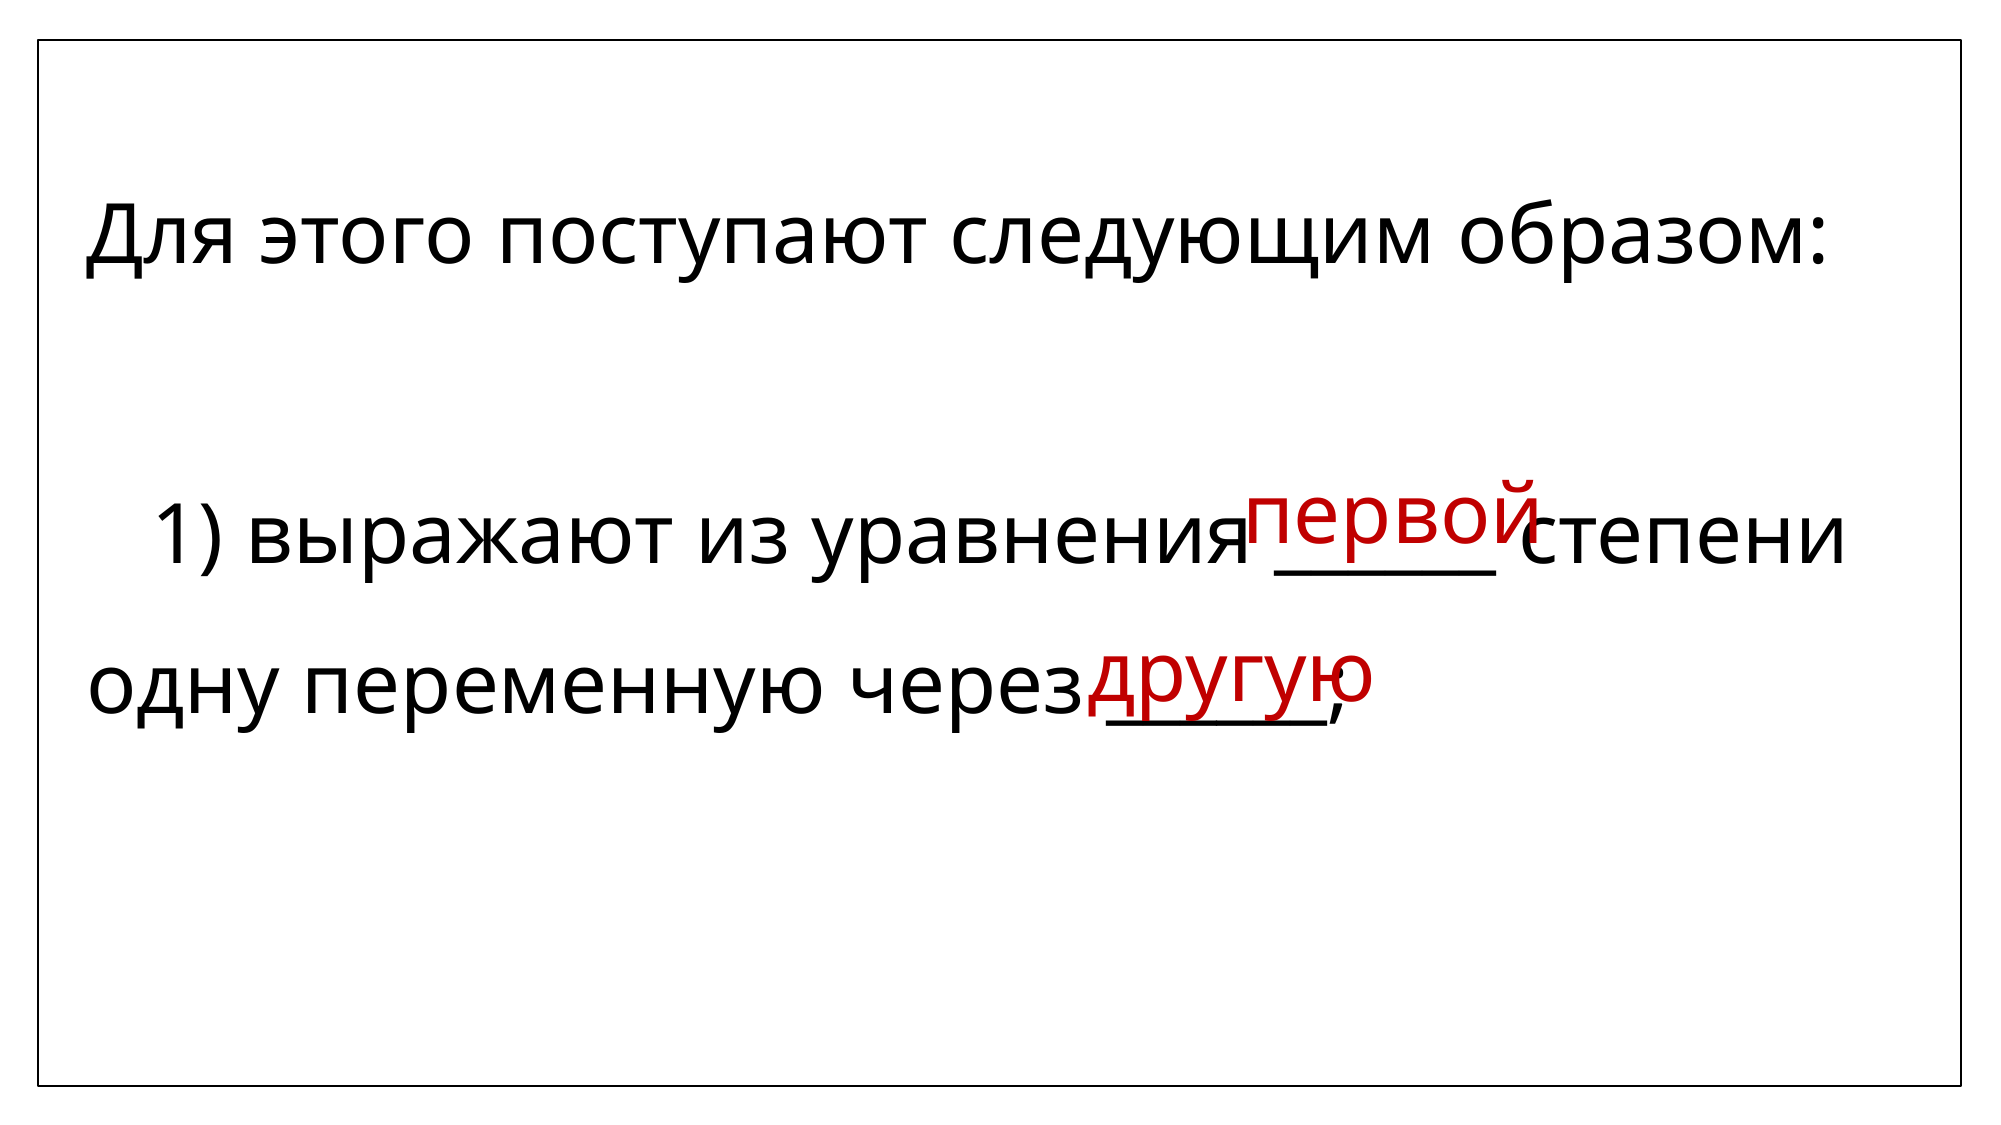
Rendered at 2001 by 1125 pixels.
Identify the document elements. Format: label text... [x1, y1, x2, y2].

text_box другую [1072, 610, 1450, 726]
text_box первой [1227, 452, 1596, 568]
list Для этого поступают следующим образом: 1) выражают из уравнения ______ степени одну переменную через ______; [63, 122, 1944, 850]
